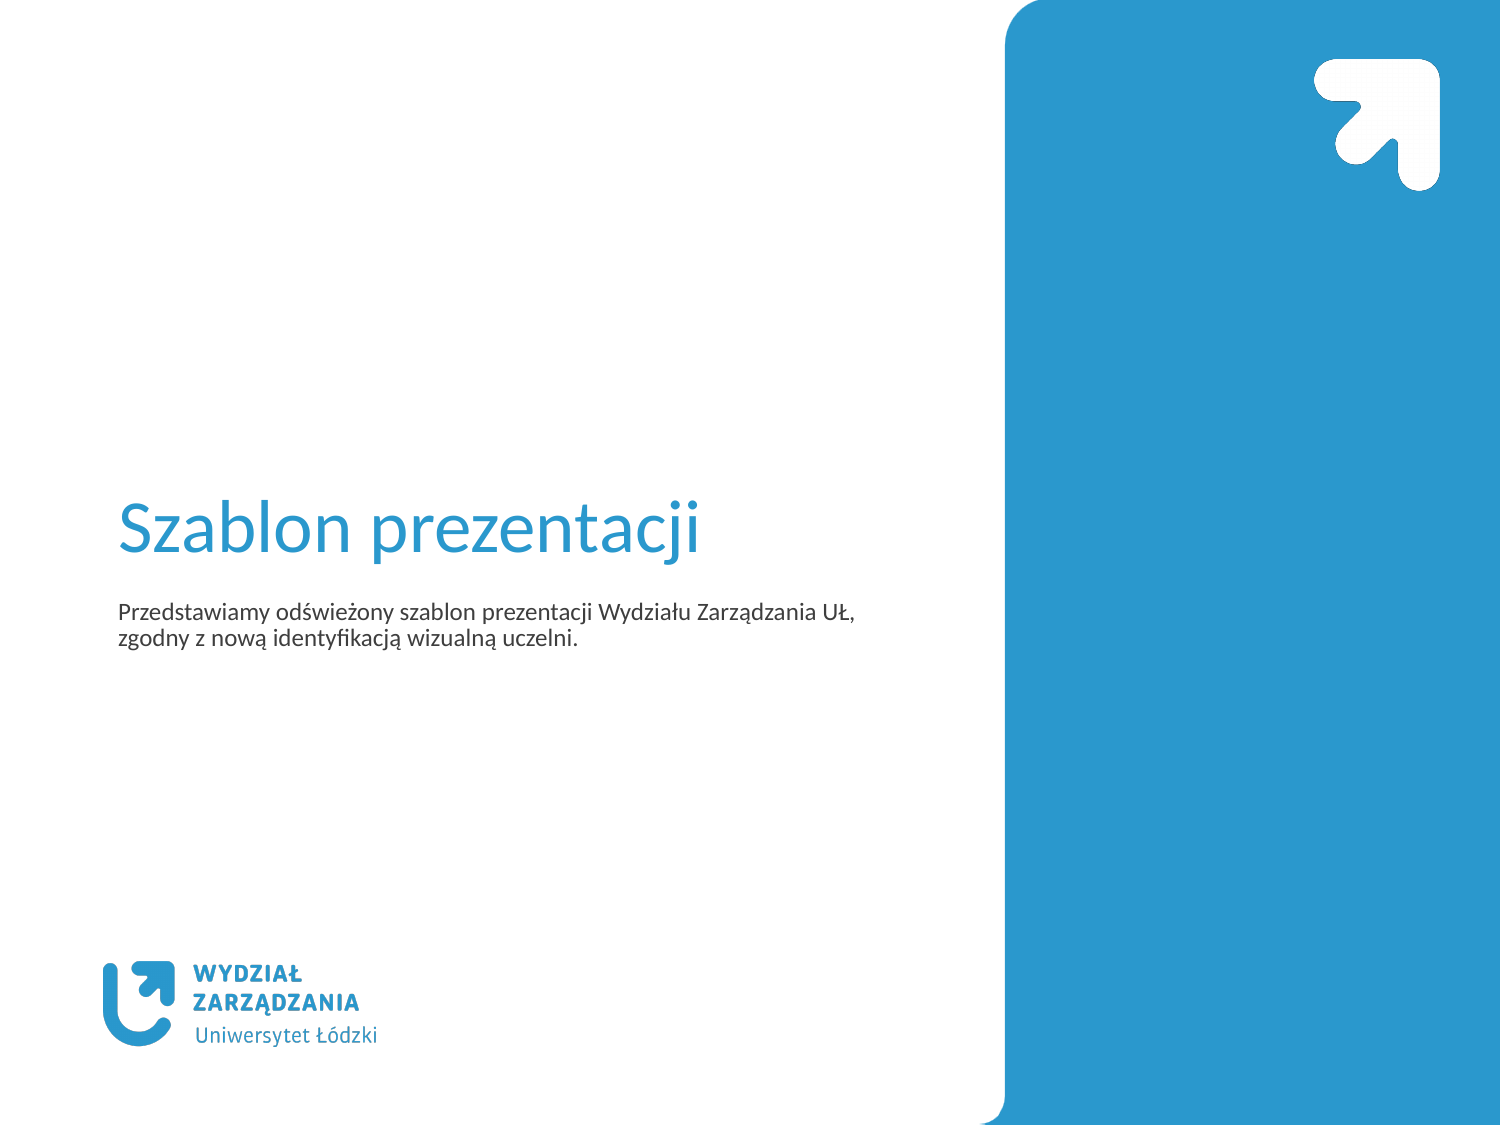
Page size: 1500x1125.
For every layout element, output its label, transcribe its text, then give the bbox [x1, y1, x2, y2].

title Szablon prezentacji [103, 184, 1004, 576]
picture [0, 0, 1500, 1125]
subtitle Przedstawiamy odświeżony szablon prezentacji Wydziału Zarządzania UŁ, zgodny z nową identyfikacją wizualną uczelni. [103, 590, 1004, 863]
